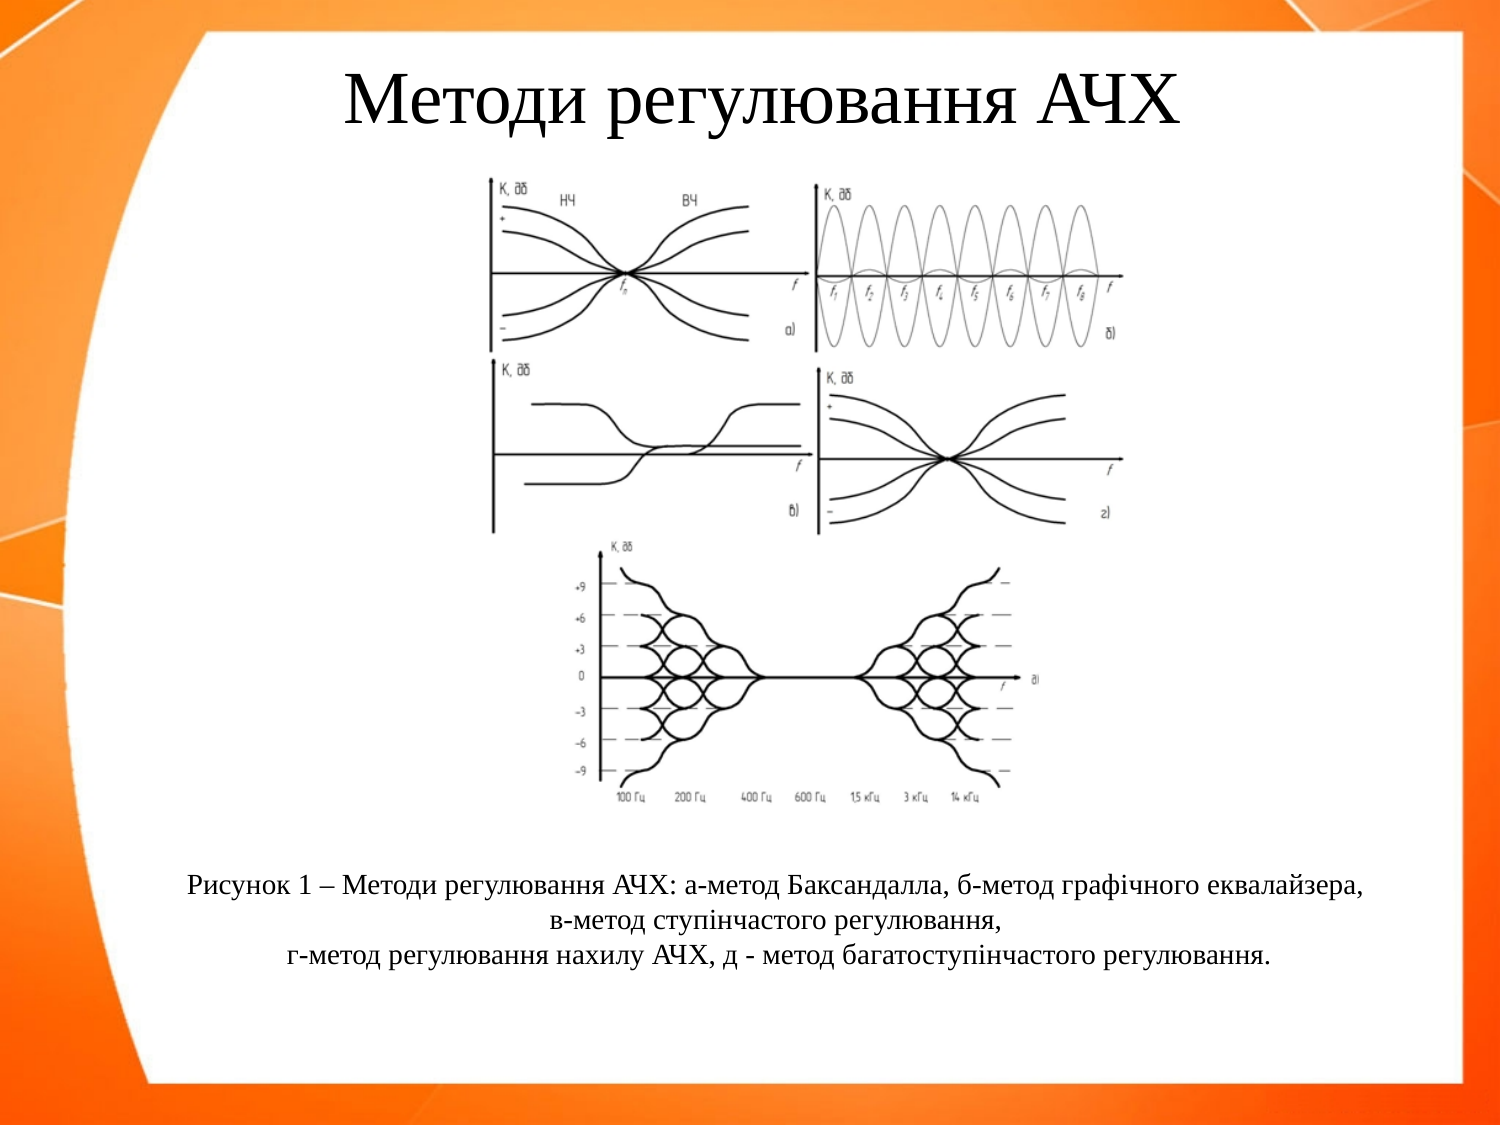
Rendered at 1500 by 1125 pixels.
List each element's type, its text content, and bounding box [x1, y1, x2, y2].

title Методи регулювання АЧХ [88, 0, 1439, 188]
text_box Рисунок 1 – Методи регулювання АЧХ: а-метод Баксандалла, б-метод графічного еквалайзера, в-метод ступінчастого регулювання, г-метод регулювання нахилу АЧХ, д - метод багатоступінчастого регулювання. [123, 857, 1435, 1023]
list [466, 172, 1140, 810]
picture [0, 0, 1500, 1125]
